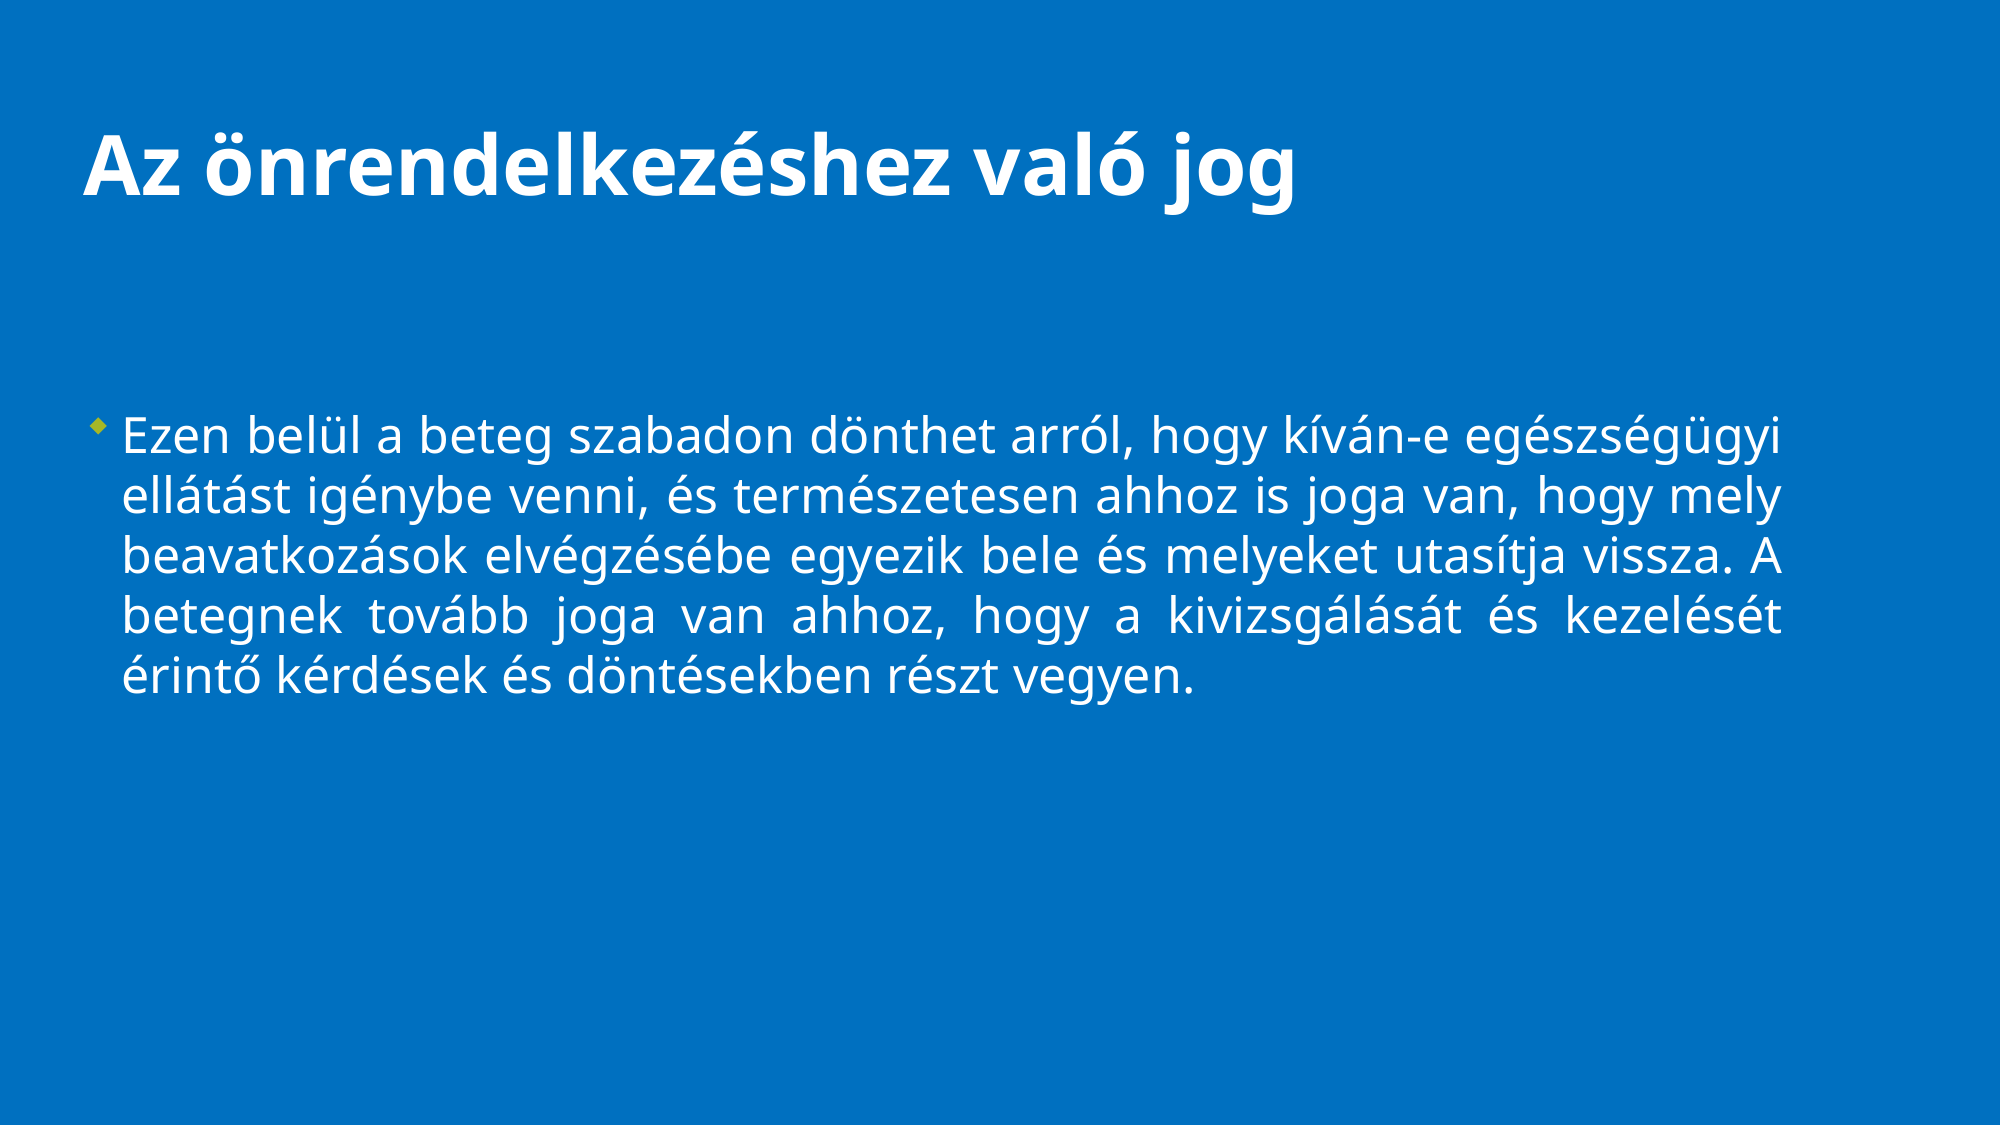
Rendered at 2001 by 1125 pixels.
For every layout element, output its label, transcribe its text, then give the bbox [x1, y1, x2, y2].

title Az önrendelkezéshez való jog [68, 59, 1799, 278]
list Ezen belül a beteg szabadon dönthet arról, hogy kíván-e egészségügyi ellátást igénybe venni, és természetesen ahhoz is joga van, hogy mely beavatkozások elvégzésébe egyezik bele és melyeket utasítja vissza. A betegnek tovább joga van ahhoz, hogy a kivizsgálását és kezelését érintő kérdések és döntésekben részt vegyen. [68, 395, 1799, 1086]
